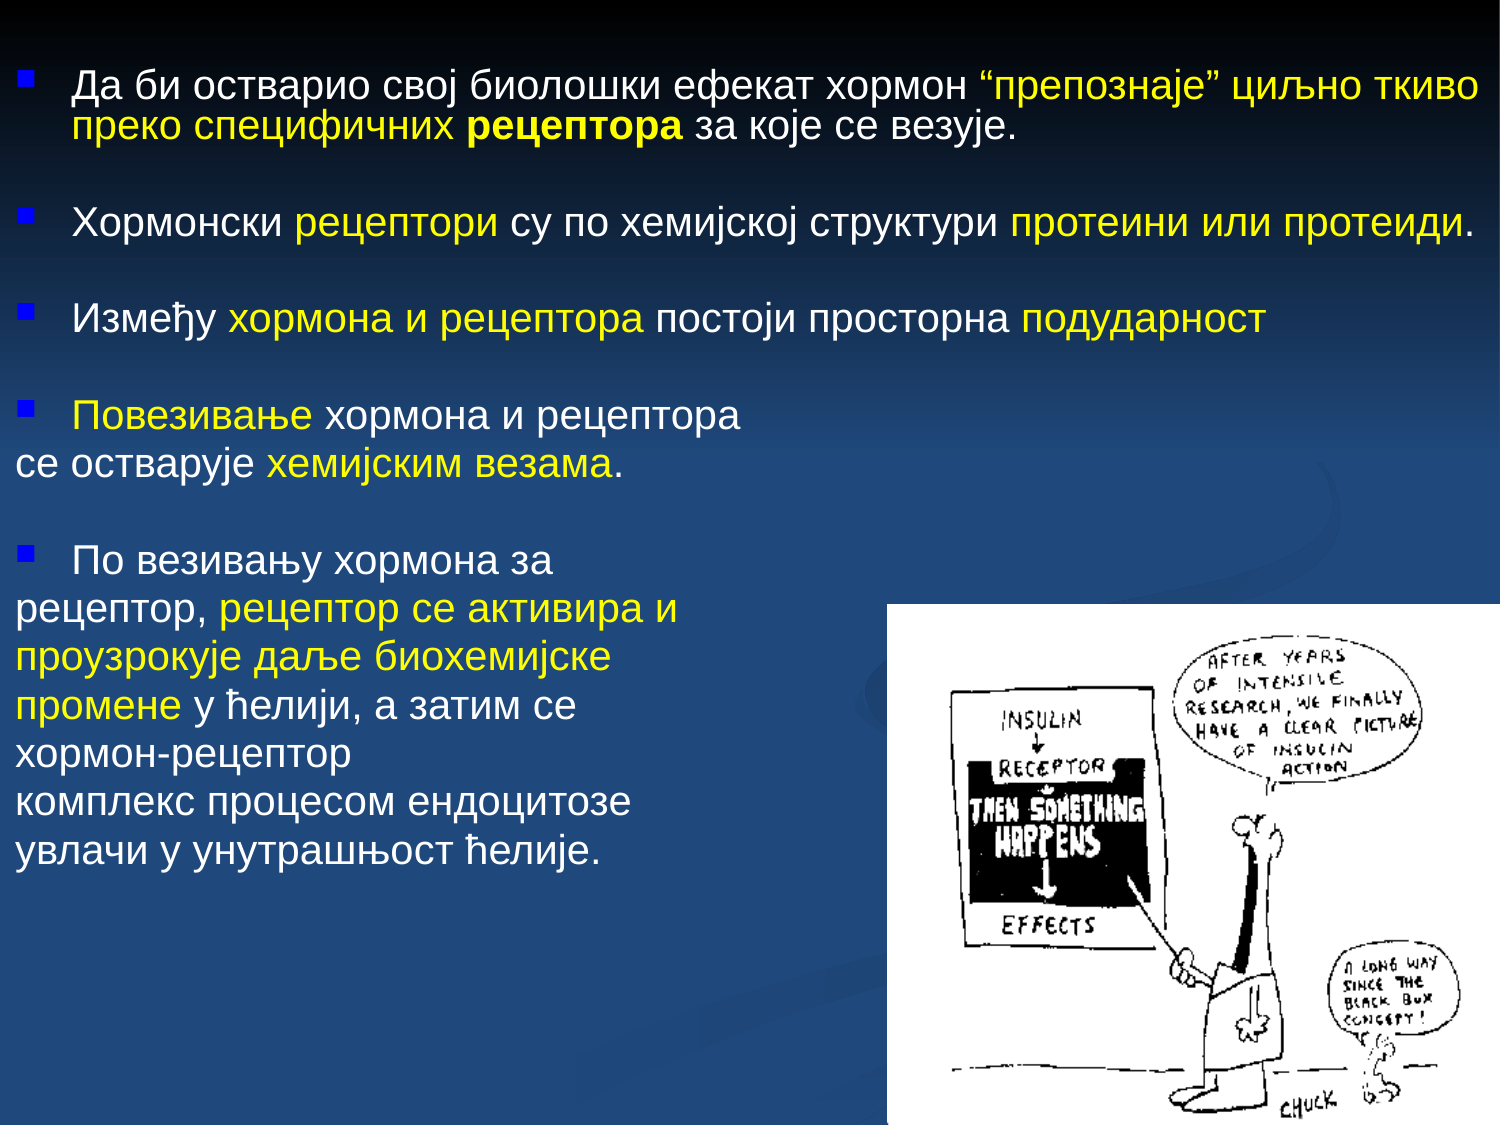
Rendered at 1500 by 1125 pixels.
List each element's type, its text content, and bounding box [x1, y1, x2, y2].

list Да би остварио свој биолошки ефекат хормон “препознаје” циљно ткиво преко специфичних рецептора за које се везује. Хормонски рецептори су по хемијској структури протеини или протеиди. Између хормона и рецептора постоји просторна подударност Повезивање хормона и рецептора се остварује хемијским везама. По везивању хормона за рецептор, рецептор се активира и проузрокује даље биохемијске промене у ћелији, а затим се хормон-рецептор комплекс процесом ендоцитозе увлачи у унутрашњост ћелије. [0, 6, 1500, 1125]
picture [887, 604, 1500, 1125]
